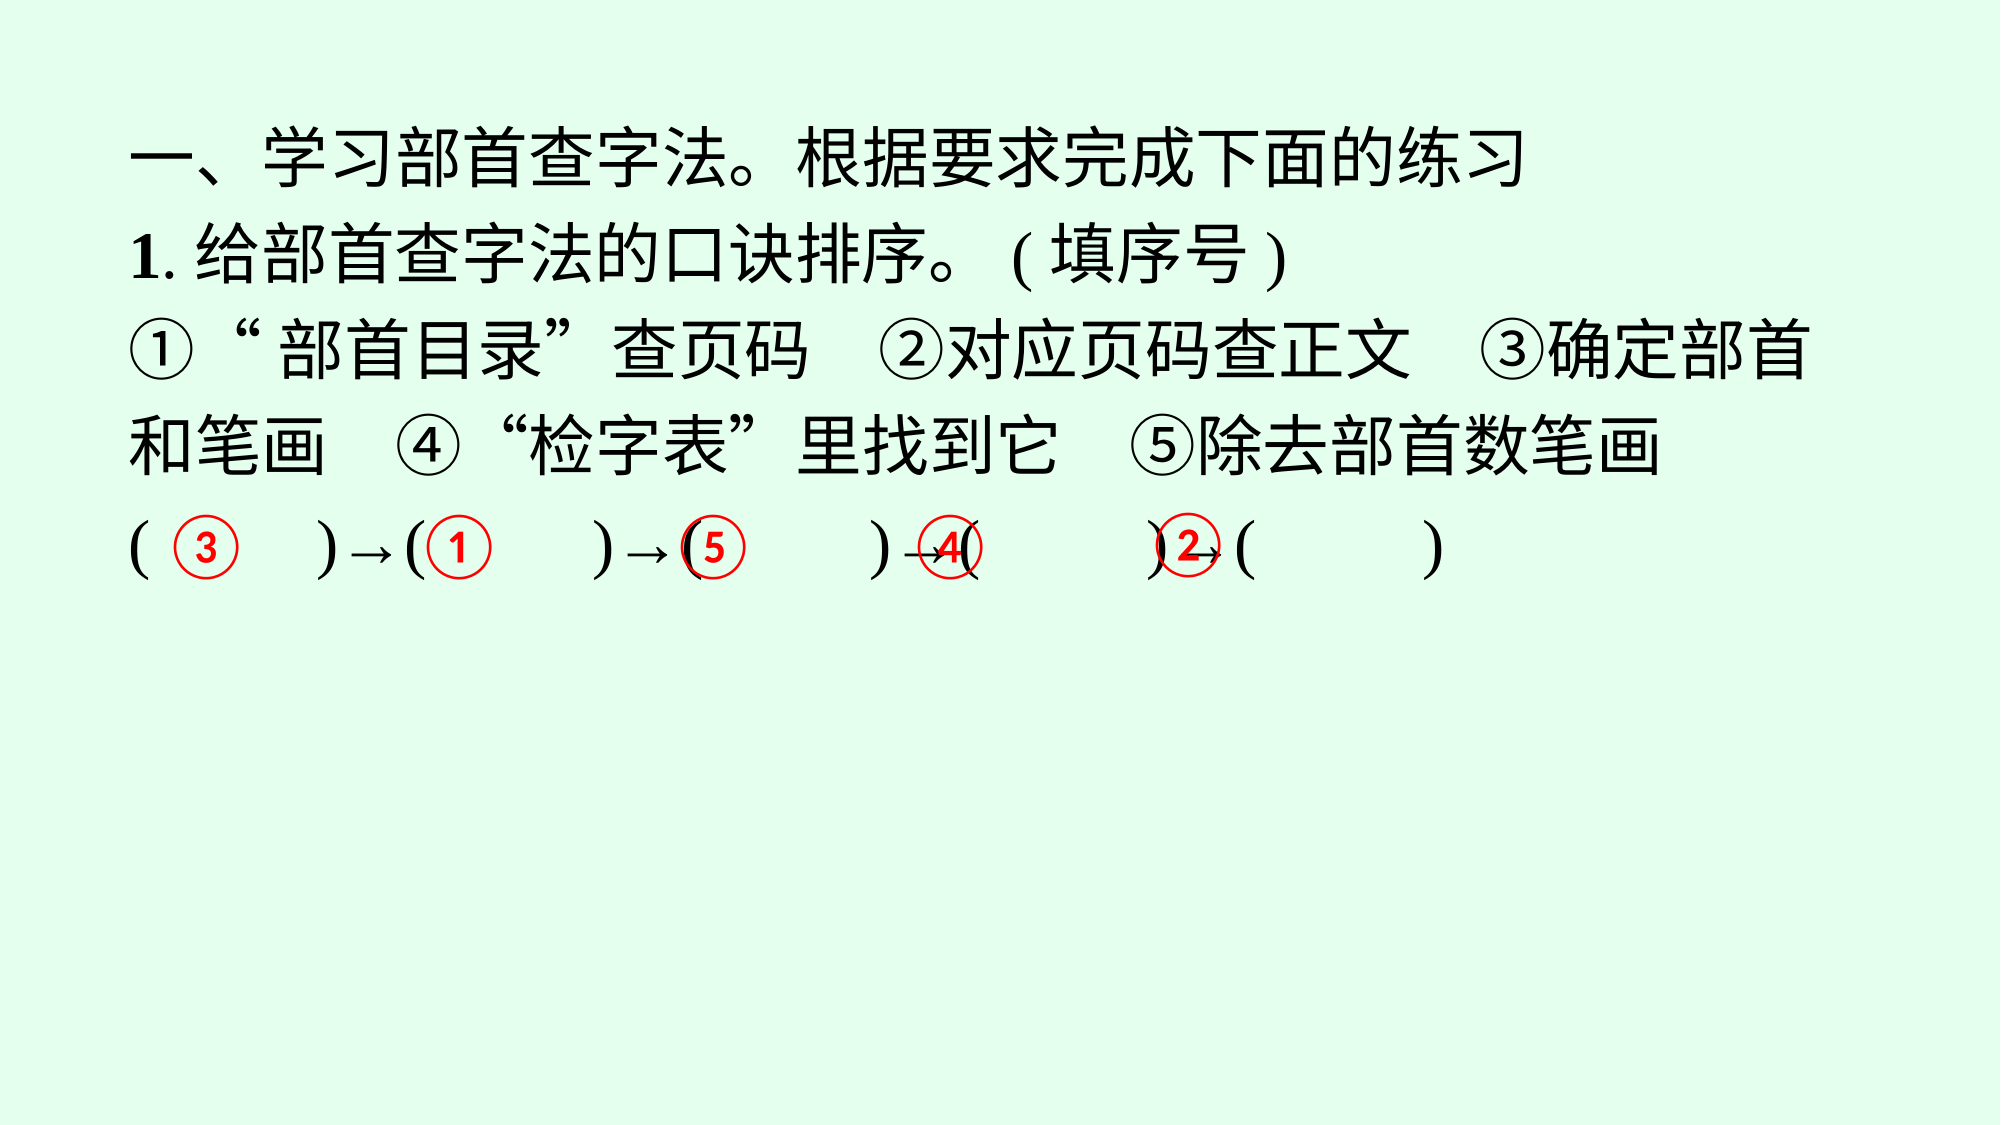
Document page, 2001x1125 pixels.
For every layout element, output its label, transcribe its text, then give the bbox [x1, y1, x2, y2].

text_box ④ [892, 478, 1011, 590]
text_box ⑤ [654, 478, 773, 590]
text_box ① [401, 478, 520, 590]
text_box ② [1129, 476, 1248, 588]
text_box ③ [147, 478, 266, 590]
text_box 一、学习部首查字法。根据要求完成下面的练习 1.给部首查字法的口诀排序。(填序号) ①“部首目录”查页码 ②对应页码查正文 ③确定部首和笔画 ④“检字表”里找到它 ⑤除去部首数笔画 ( )→( )→( )→( )→( ) [113, 92, 1887, 587]
